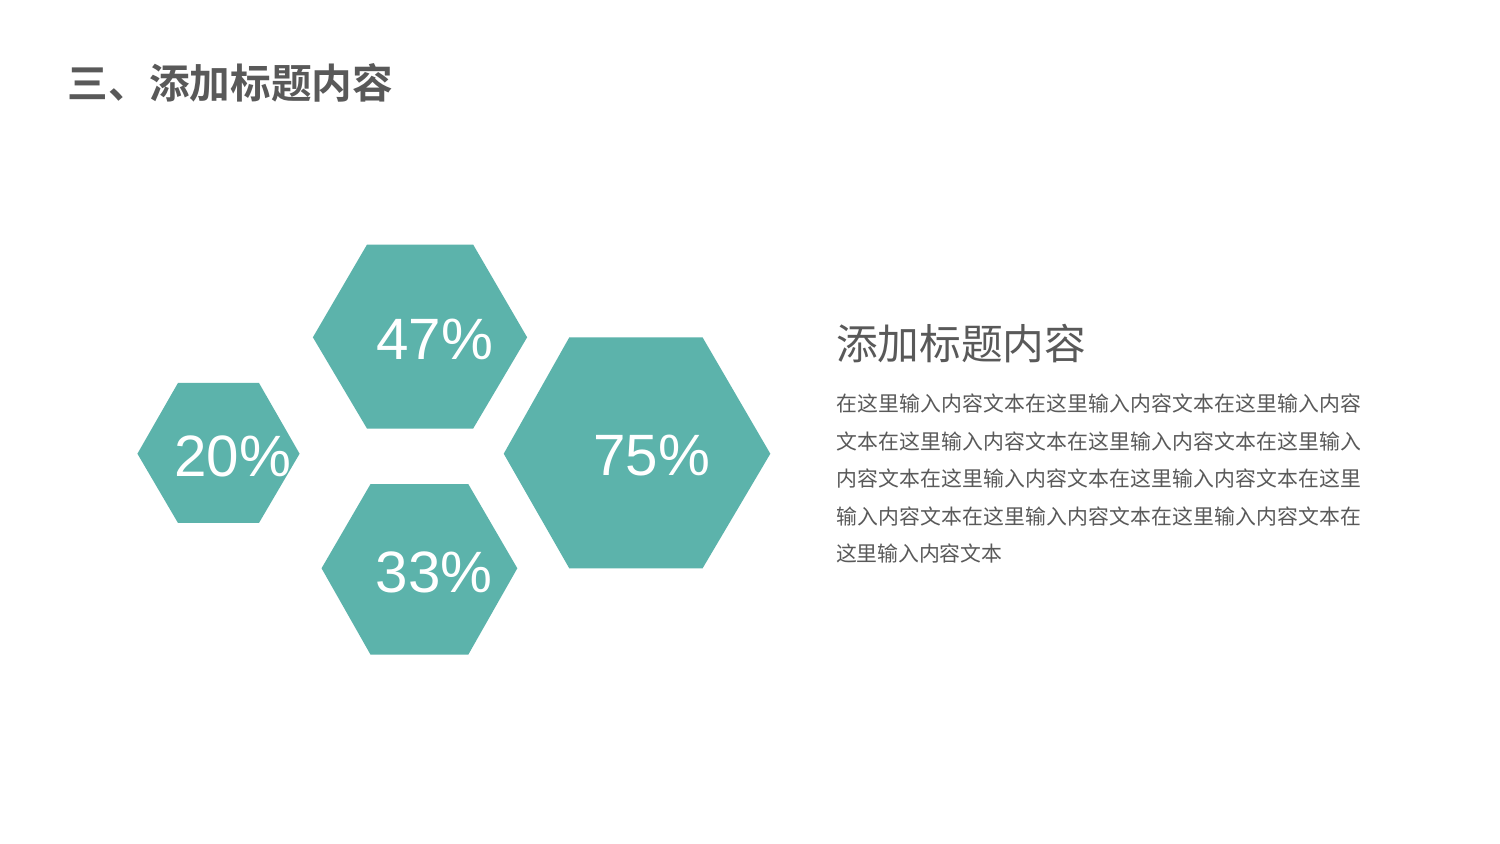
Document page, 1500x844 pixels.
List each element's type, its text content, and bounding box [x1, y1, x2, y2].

text_box [503, 337, 771, 569]
text_box [312, 244, 503, 429]
text_box 三、添加标题内容 [53, 50, 481, 114]
text_box 75% [578, 409, 726, 495]
text_box [509, 306, 528, 368]
text_box [321, 484, 493, 655]
text_box [508, 552, 518, 585]
text_box 添加标题内容 [821, 310, 1105, 370]
text_box [162, 496, 275, 523]
text_box [137, 416, 159, 491]
text_box 在这里输入内容文本在这里输入内容文本在这里输入内容文本在这里输入内容文本在这里输入内容文本在这里输入内容文本在这里输入内容文本在这里输入内容文本在这里输入内容文本在这里输入内容文本在这里输入内容文本在这里输入内容文本 [821, 370, 1377, 574]
text_box 33% [360, 526, 508, 612]
text_box 47% [361, 293, 509, 379]
text_box 20% [159, 410, 307, 496]
text_box [162, 382, 275, 410]
